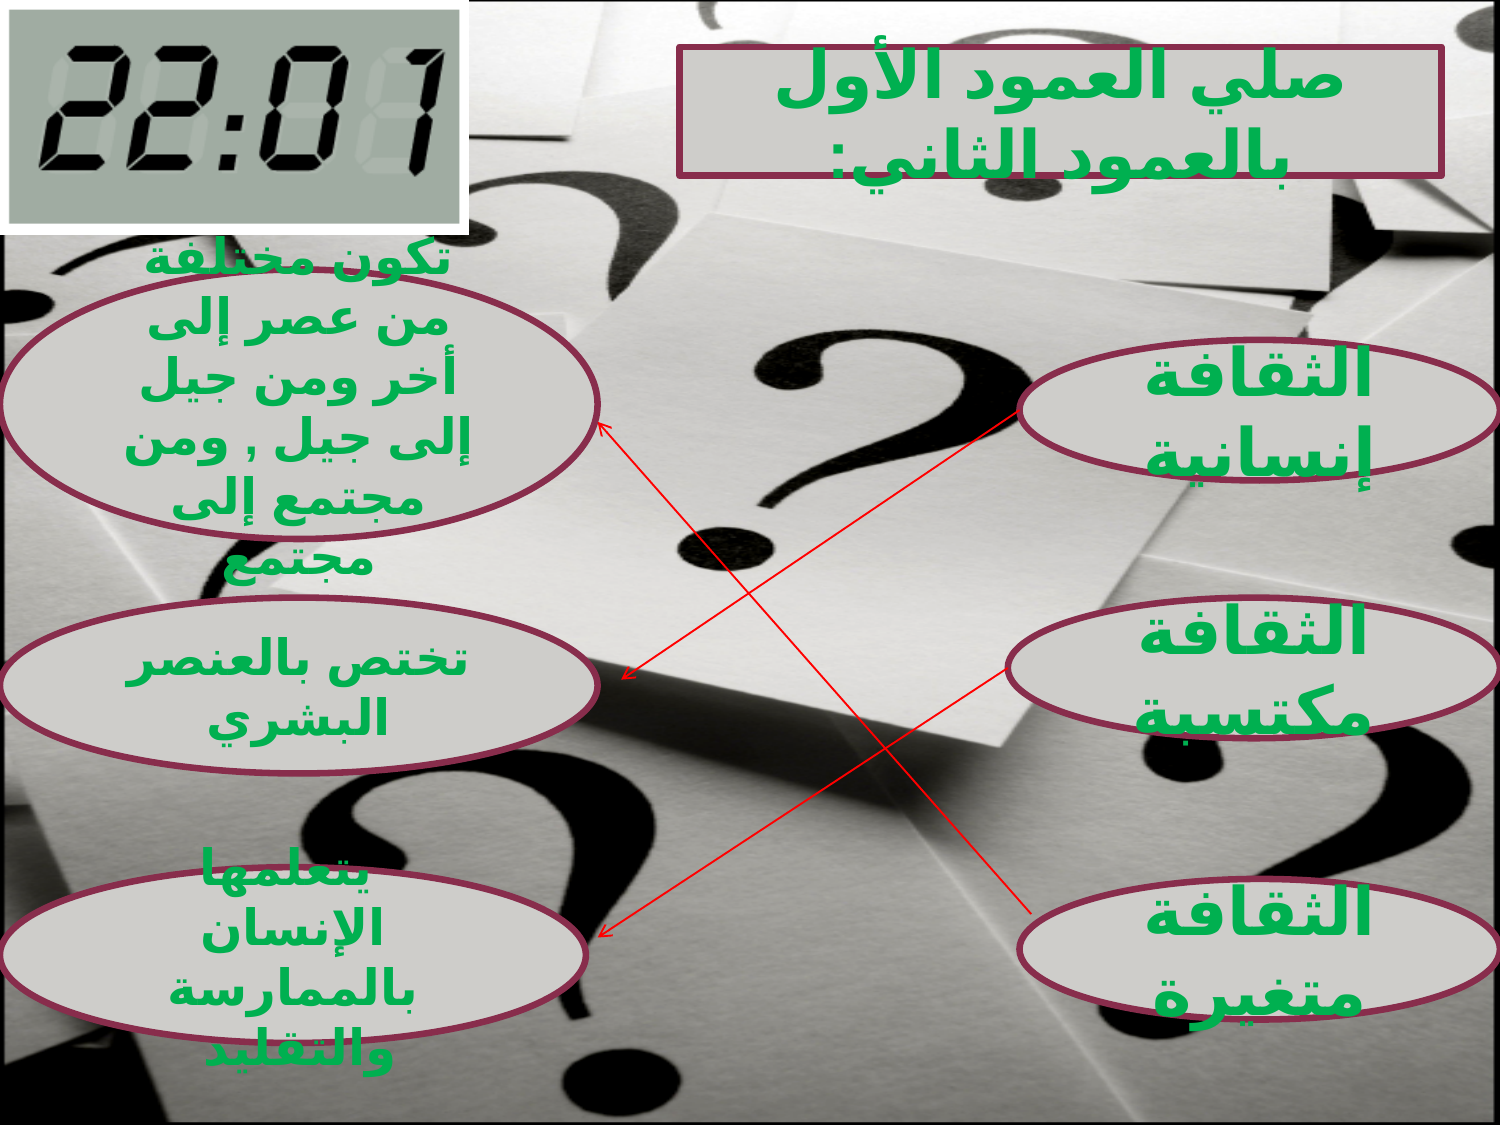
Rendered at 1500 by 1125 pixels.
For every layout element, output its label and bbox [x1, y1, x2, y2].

list [0, 0, 1500, 1125]
text_box [620, 409, 1020, 448]
picture [0, 0, 470, 235]
text_box [567, 450, 1061, 886]
text_box [597, 895, 1009, 938]
